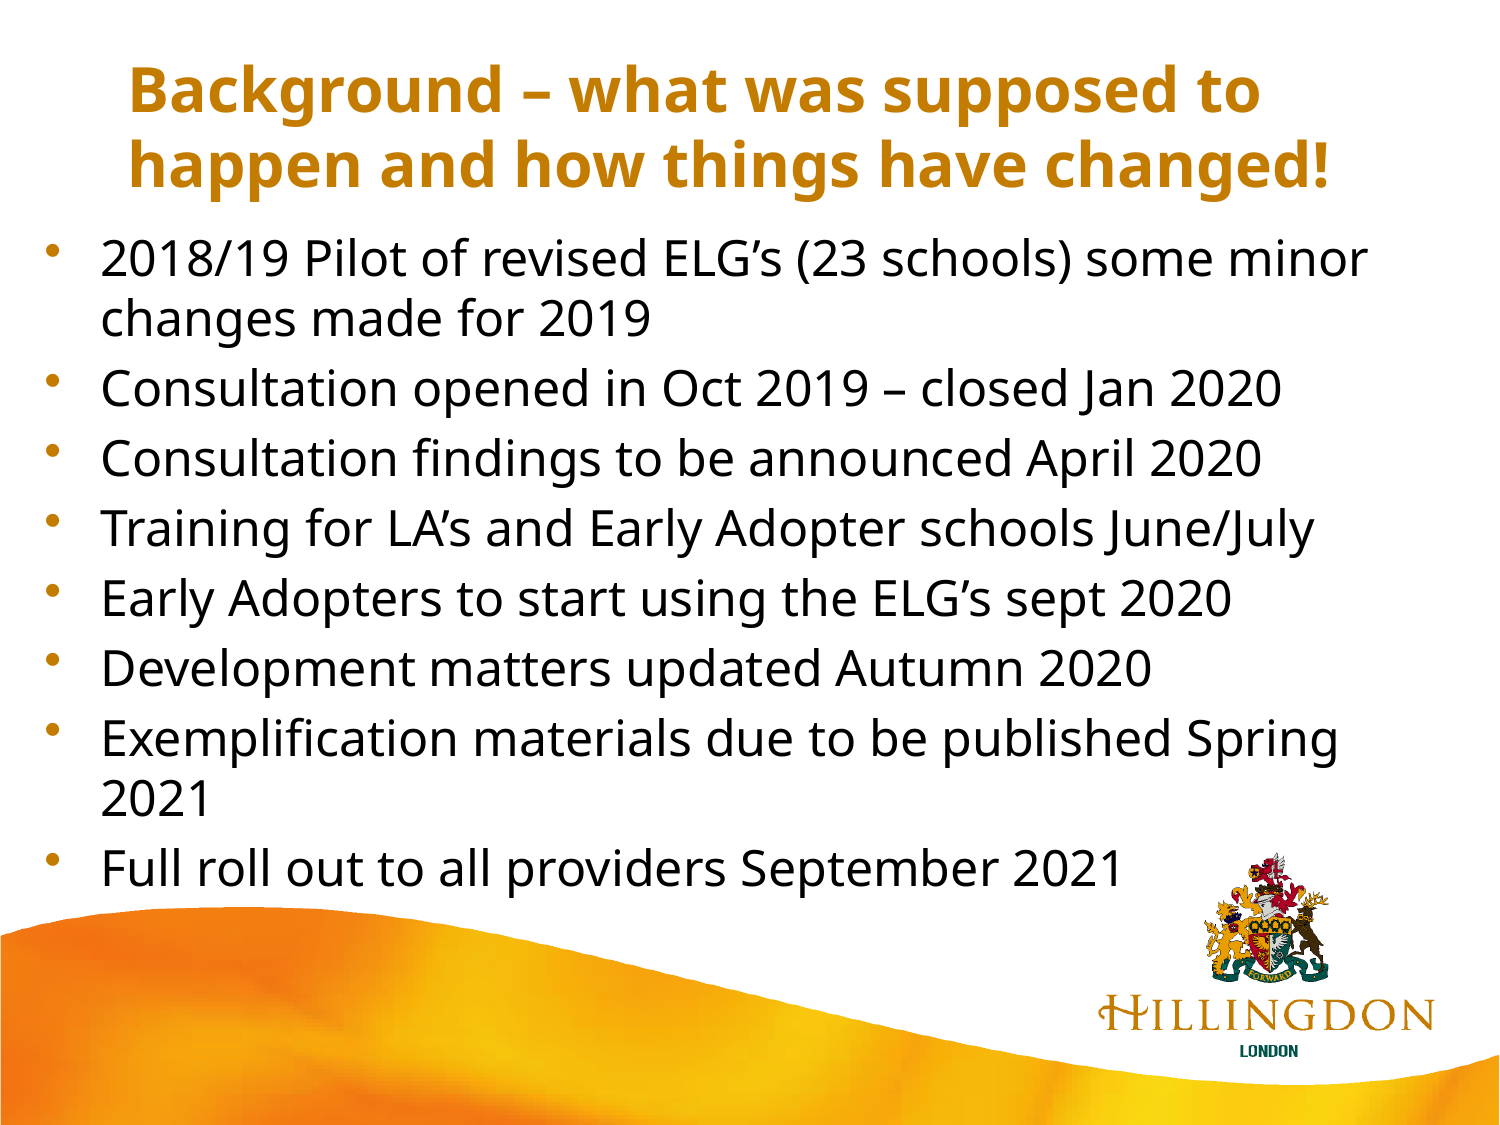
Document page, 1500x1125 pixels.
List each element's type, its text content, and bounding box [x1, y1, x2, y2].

list 2018/19 Pilot of revised ELG’s (23 schools) some minor changes made for 2019 Consultation opened in Oct 2019 – closed Jan 2020 Consultation findings to be announced April 2020 Training for LA’s and Early Adopter schools June/July Early Adopters to start using the ELG’s sept 2020 Development matters updated Autumn 2020 Exemplification materials due to be published Spring 2021 Full roll out to all providers September 2021 [29, 218, 1436, 941]
title Background – what was supposed to happen and how things have changed! [112, 31, 1388, 218]
picture [0, 0, 1500, 1125]
